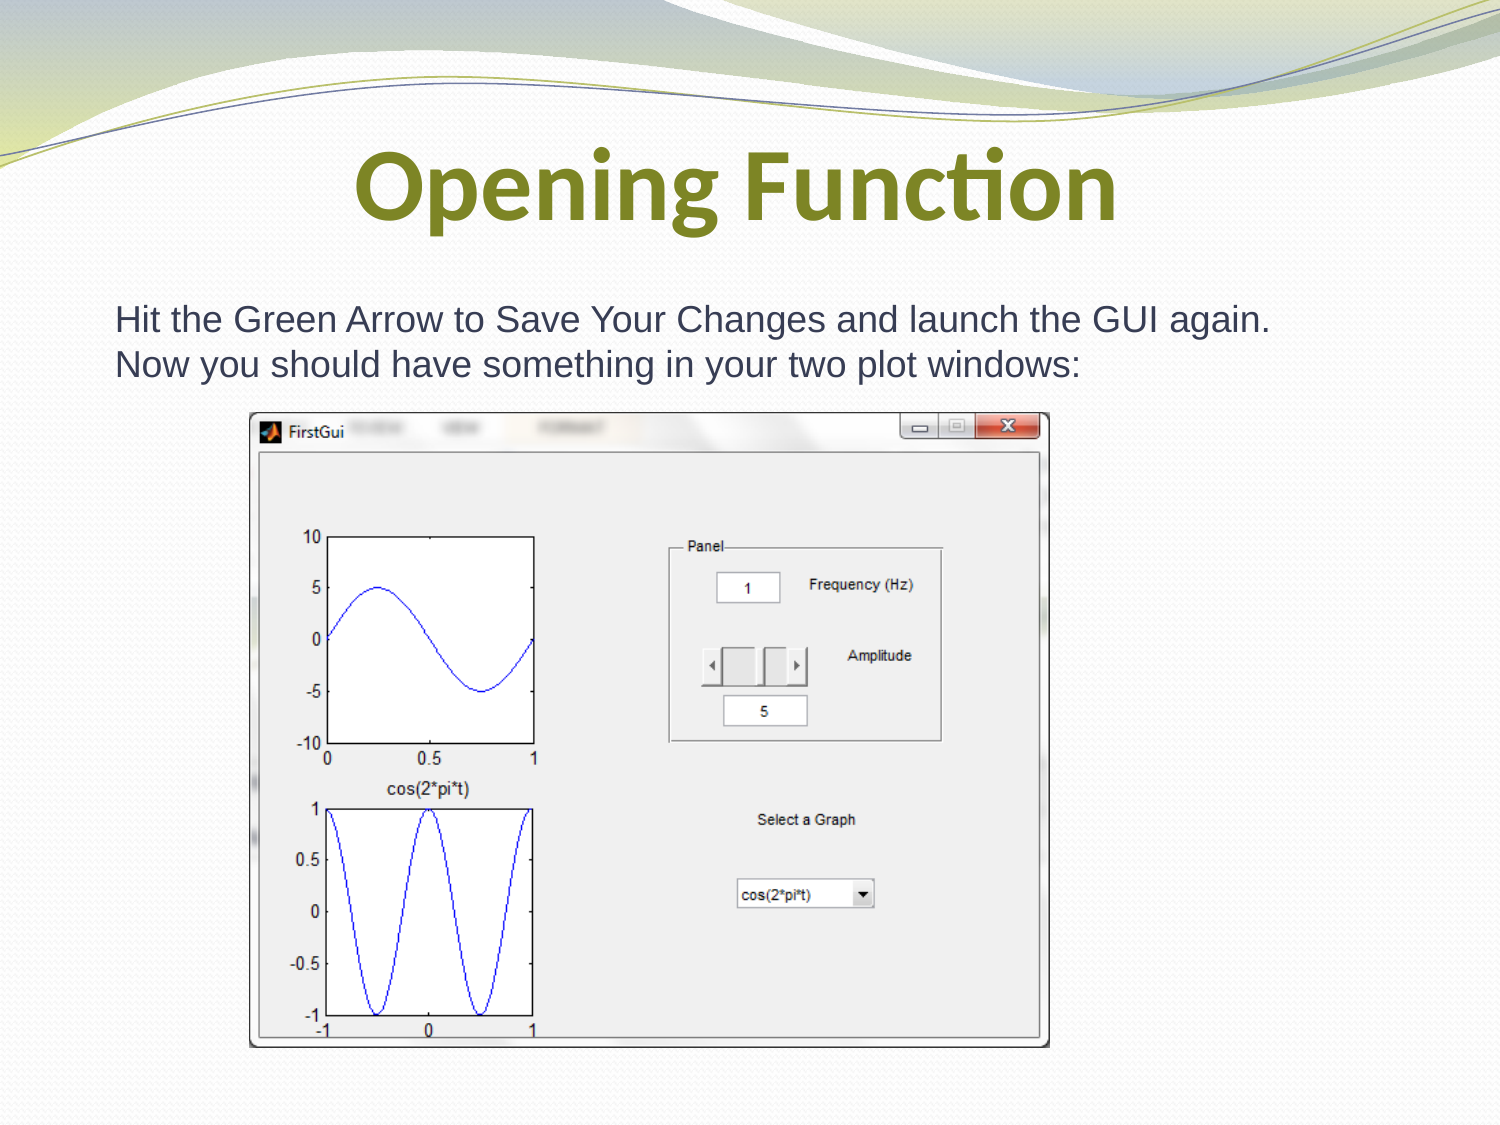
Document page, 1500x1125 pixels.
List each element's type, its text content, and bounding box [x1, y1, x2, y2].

text_box Hit the Green Arrow to Save Your Changes and launch the GUI again. Now you should have something in your two plot windows: [99, 287, 1413, 393]
picture [249, 412, 1051, 1048]
title Opening Function [62, 53, 1413, 242]
